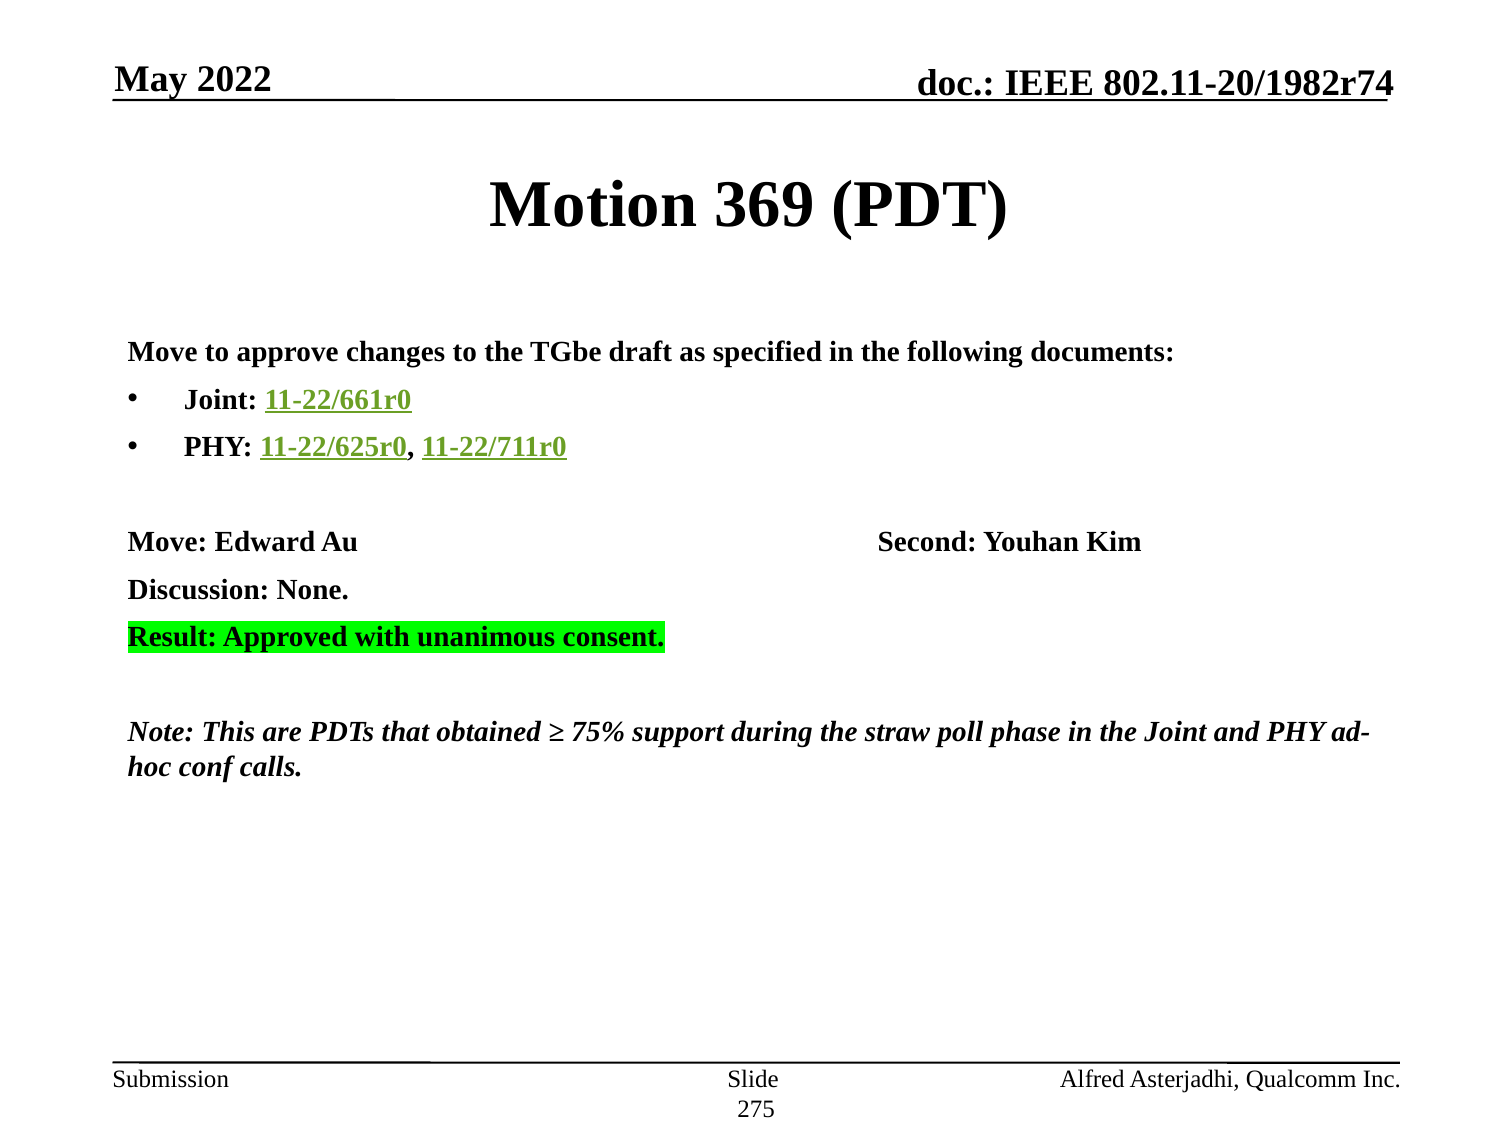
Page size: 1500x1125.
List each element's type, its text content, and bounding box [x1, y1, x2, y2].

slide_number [114, 54, 423, 100]
footer Alfred Asterjadhi, Qualcomm Inc. [878, 1061, 1402, 1093]
title Motion 369 (PDT) [112, 112, 1388, 288]
slide_number Slide 275 [712, 1061, 800, 1123]
list Move to approve changes to the TGbe draft as specified in the following documents: Joint: 11-22/661r0 PHY: 11-22/625r0, 11-22/711r0 Move: Edward Au Second: Youhan Kim Discussion: None. Result: Approved with unanimous consent. Note: This are PDTs that obtained ≥ 75% support during the straw poll phase in the Joint and PHY ad-hoc conf calls. [112, 324, 1388, 1063]
